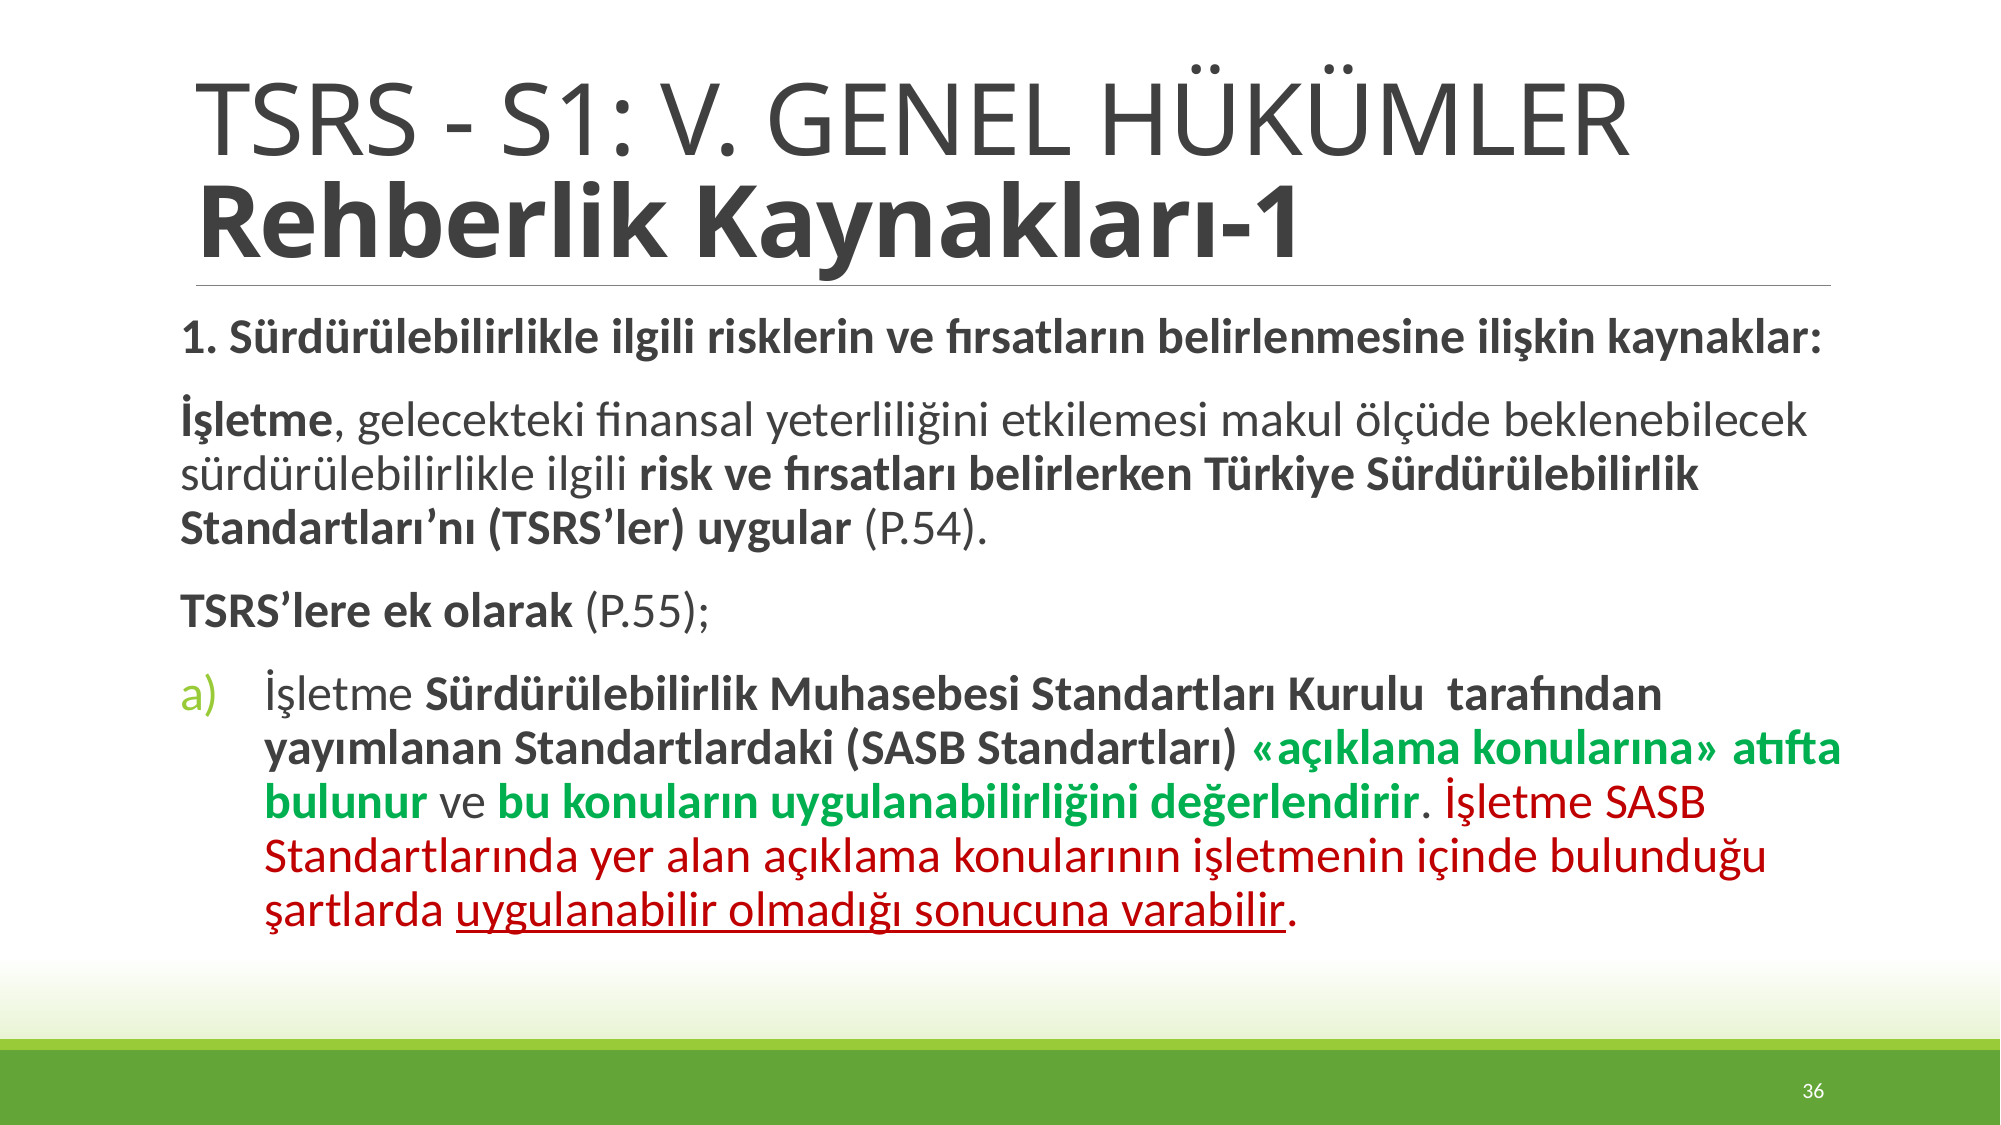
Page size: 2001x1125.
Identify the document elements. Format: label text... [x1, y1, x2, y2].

list 1. Sürdürülebilirlikle ilgili risklerin ve fırsatların belirlenmesine ilişkin kaynaklar: İşletme, gelecekteki finansal yeterliliğini etkilemesi makul ölçüde beklenebilecek sürdürülebilirlikle ilgili risk ve fırsatları belirlerken Türkiye Sürdürülebilirlik Standartları’nı (TSRS’ler) uygular (P.54). TSRS’lere ek olarak (P.55); İşletme Sürdürülebilirlik Muhasebesi Standartları Kurulu tarafından yayımlanan Standartlardaki (SASB Standartları) «açıklama konularına» atıfta bulunur ve bu konuların uygulanabilirliğini değerlendirir. İşletme SASB Standartlarında yer alan açıklama konularının işletmenin içinde bulunduğu şartlarda uygulanabilir olmadığı sonucuna varabilir. [180, 302, 1845, 1060]
slide_number 36 [1624, 1059, 1840, 1120]
title TSRS - S1: V. GENEL HÜKÜMLER Rehberlik Kaynakları-1 [180, 47, 1830, 285]
